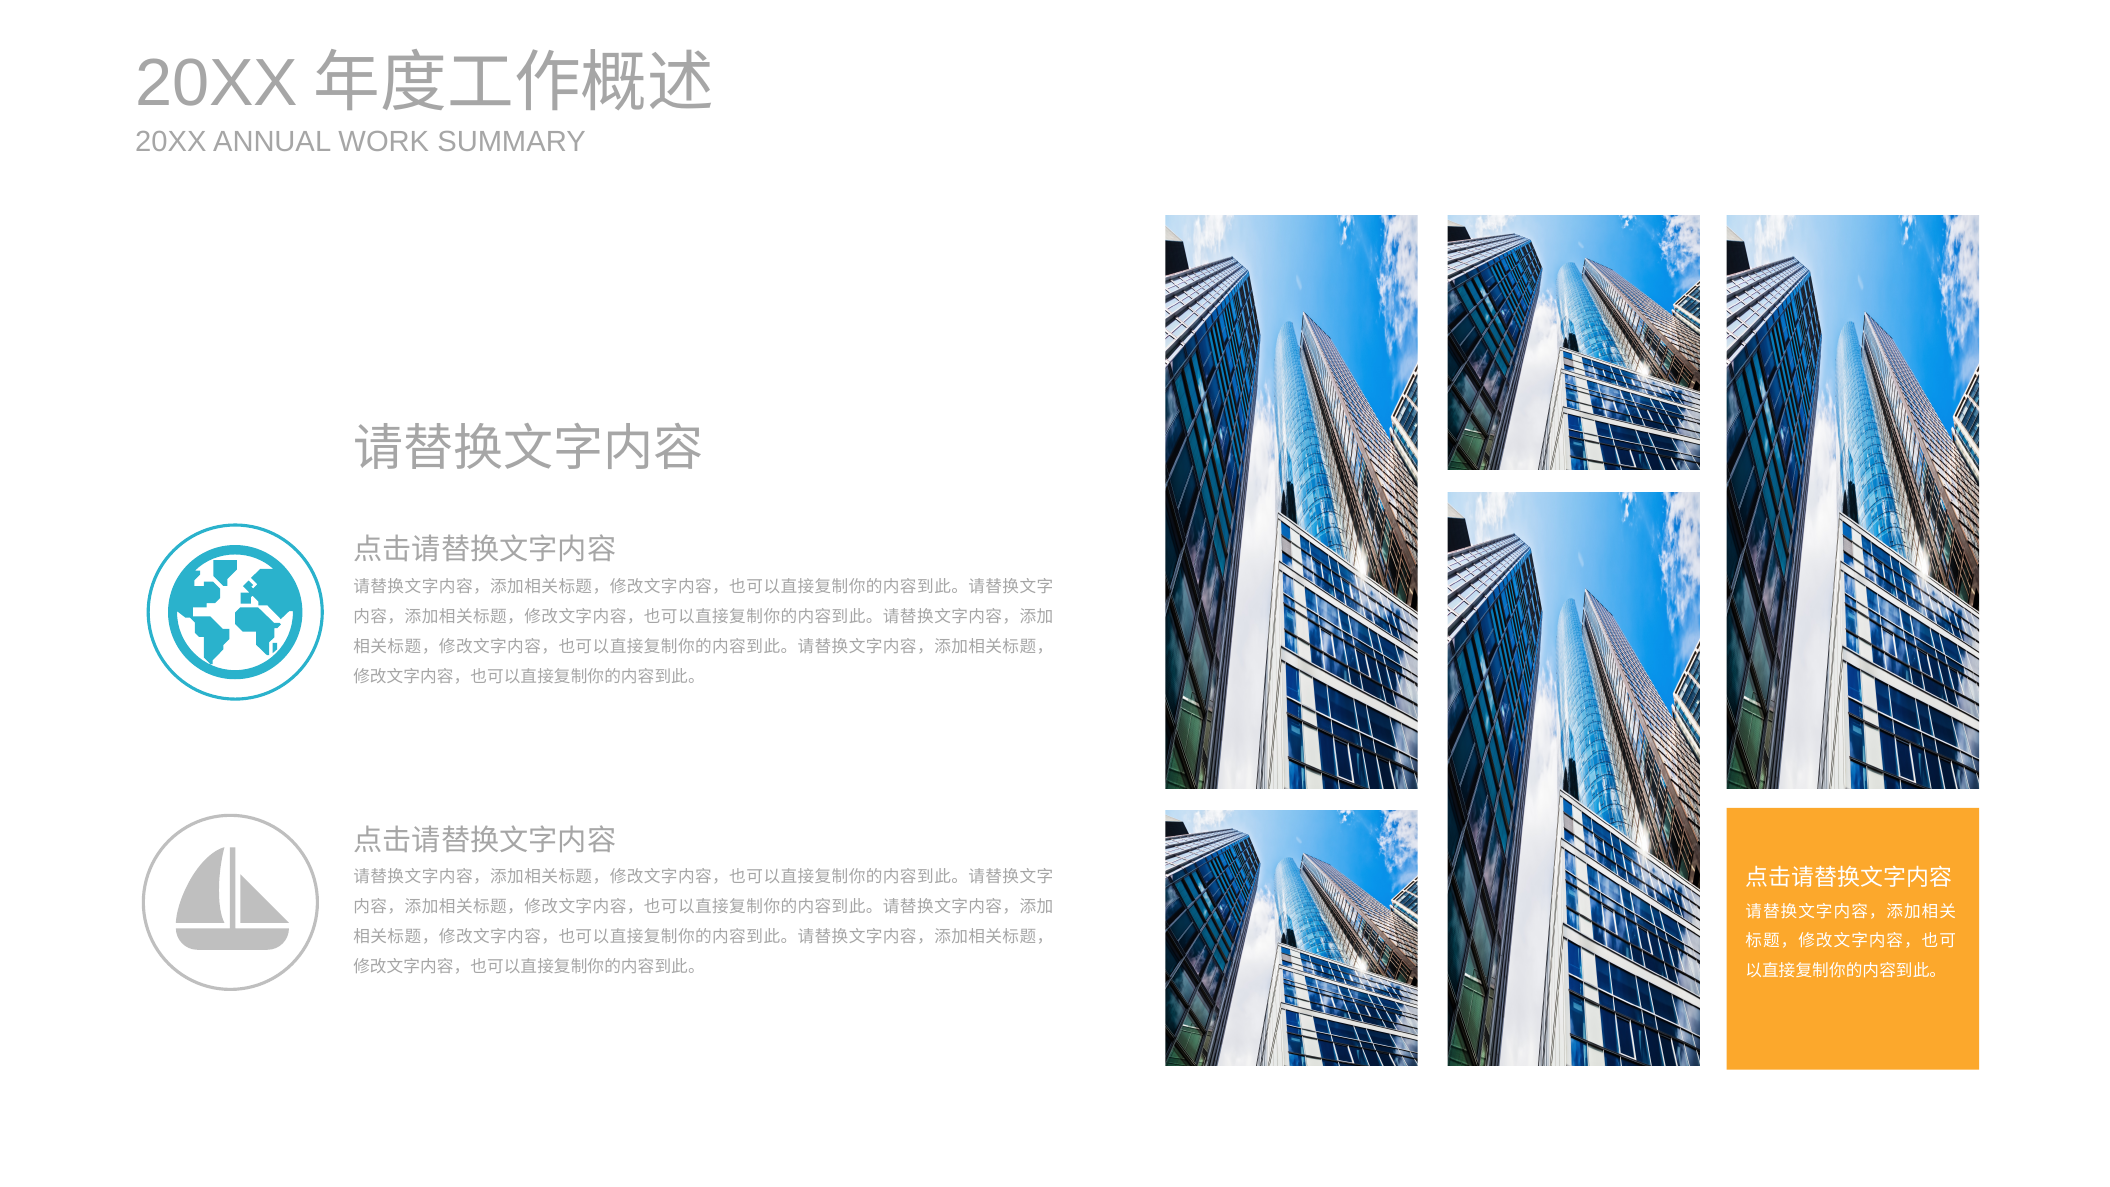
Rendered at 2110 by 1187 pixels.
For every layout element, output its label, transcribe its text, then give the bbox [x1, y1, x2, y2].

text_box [1165, 215, 1980, 1066]
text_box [148, 524, 323, 700]
text_box 20XX年度工作概述 [135, 38, 783, 119]
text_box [143, 815, 318, 990]
text_box 点击请替换文字内容 请替换文字内容，添加相关标题，修改文字内容，也可以直接复制你的内容到此。请替换文字内容，添加相关标题，修改文字内容，也可以直接复制你的内容到此。请替换文字内容，添加相关标题，修改文字内容，也可以直接复制你的内容到此。请替换文字内容，添加相关标题，修改文字内容，也可以直接复制你的内容到此。 [353, 820, 1055, 976]
text_box 点击请替换文字内容 请替换文字内容，添加相关标题，修改文字内容，也可以直接复制你的内容到此。请替换文字内容，添加相关标题，修改文字内容，也可以直接复制你的内容到此。请替换文字内容，添加相关标题，修改文字内容，也可以直接复制你的内容到此。请替换文字内容，添加相关标题，修改文字内容，也可以直接复制你的内容到此。 [353, 530, 1055, 686]
text_box [1726, 1066, 1980, 1071]
text_box 20XX ANNUAL WORK SUMMARY [135, 122, 596, 158]
text_box 请替换文字内容 [353, 415, 728, 476]
